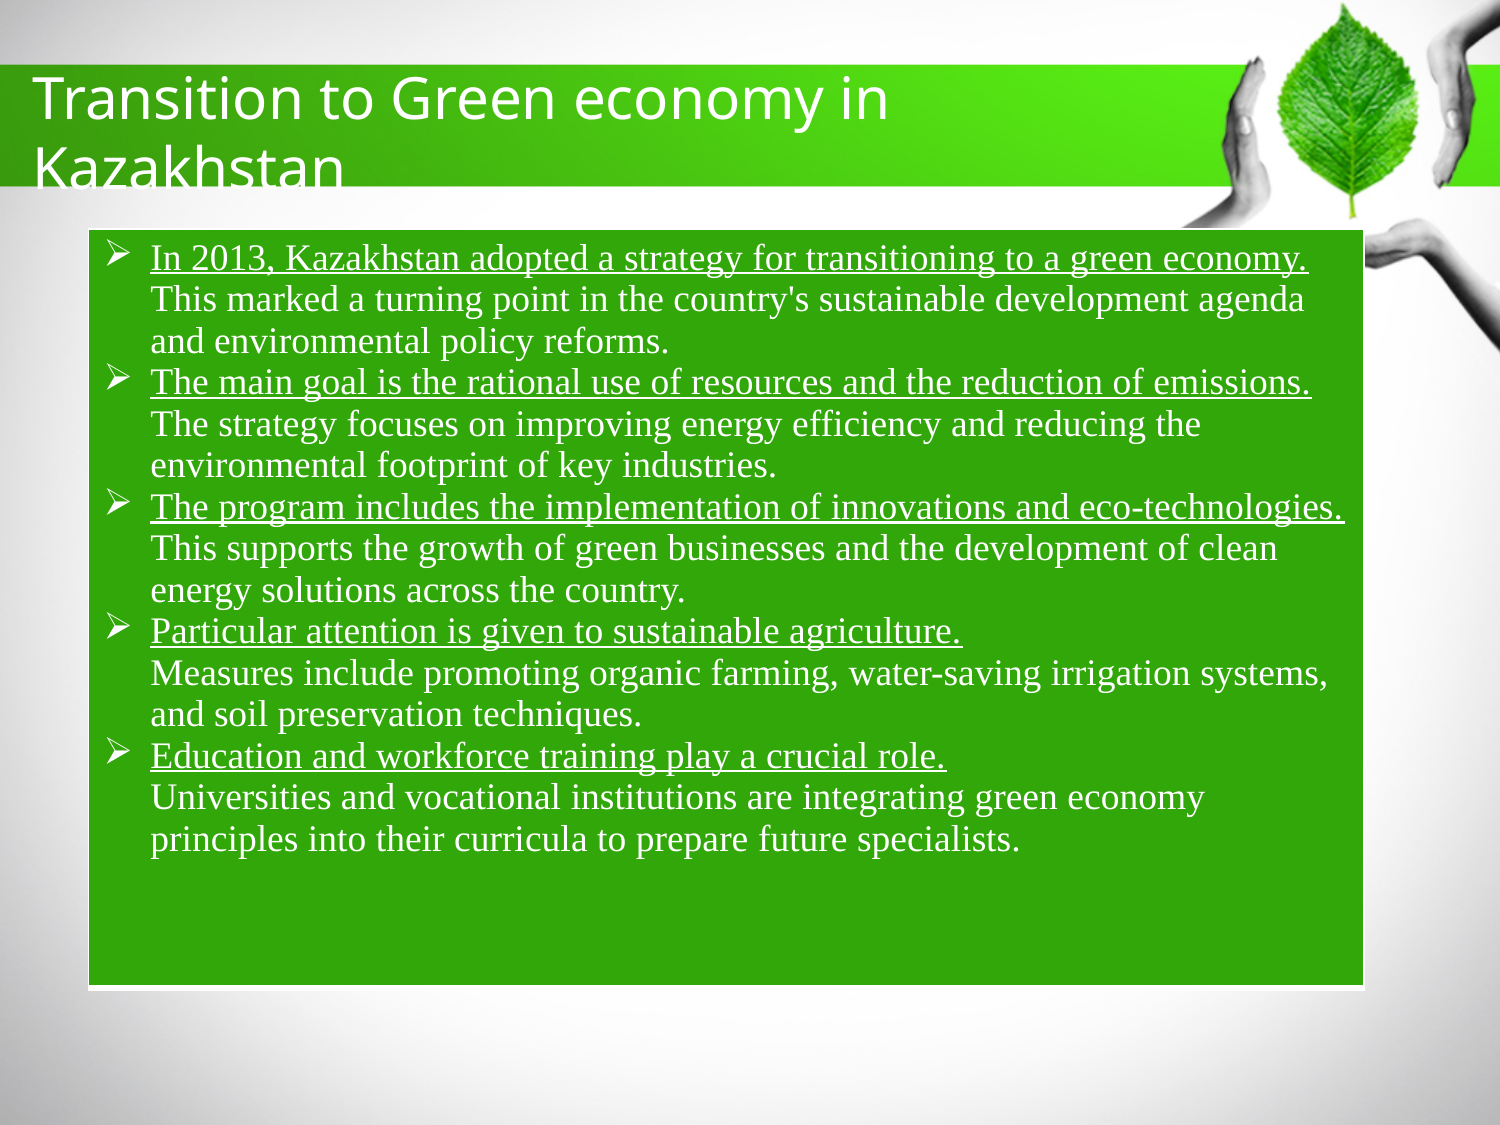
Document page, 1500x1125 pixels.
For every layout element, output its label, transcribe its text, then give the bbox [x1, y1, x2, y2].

picture [0, 0, 1500, 1125]
table_header In 2013, Kazakhstan adopted a strategy for transitioning to a green economy. This marked a turning point in the country's sustainable development agenda and environmental policy reforms. The main goal is the rational use of resources and the reduction of emissions. The strategy focuses on improving energy efficiency and reducing the environmental footprint of key industries. The program includes the implementation of innovations and eco-technologies. This supports the growth of green businesses and the development of clean energy solutions across the country. Particular attention is given to sustainable agriculture. Measures include promoting organic farming, water-saving irrigation systems, and soil preservation techniques. Education and workforce training play a crucial role. Universities and vocational institutions are integrating green economy principles into their curricula to prepare future specialists. [89, 230, 1363, 985]
title Transition to Green economy in Kazakhstan [17, 78, 1235, 185]
